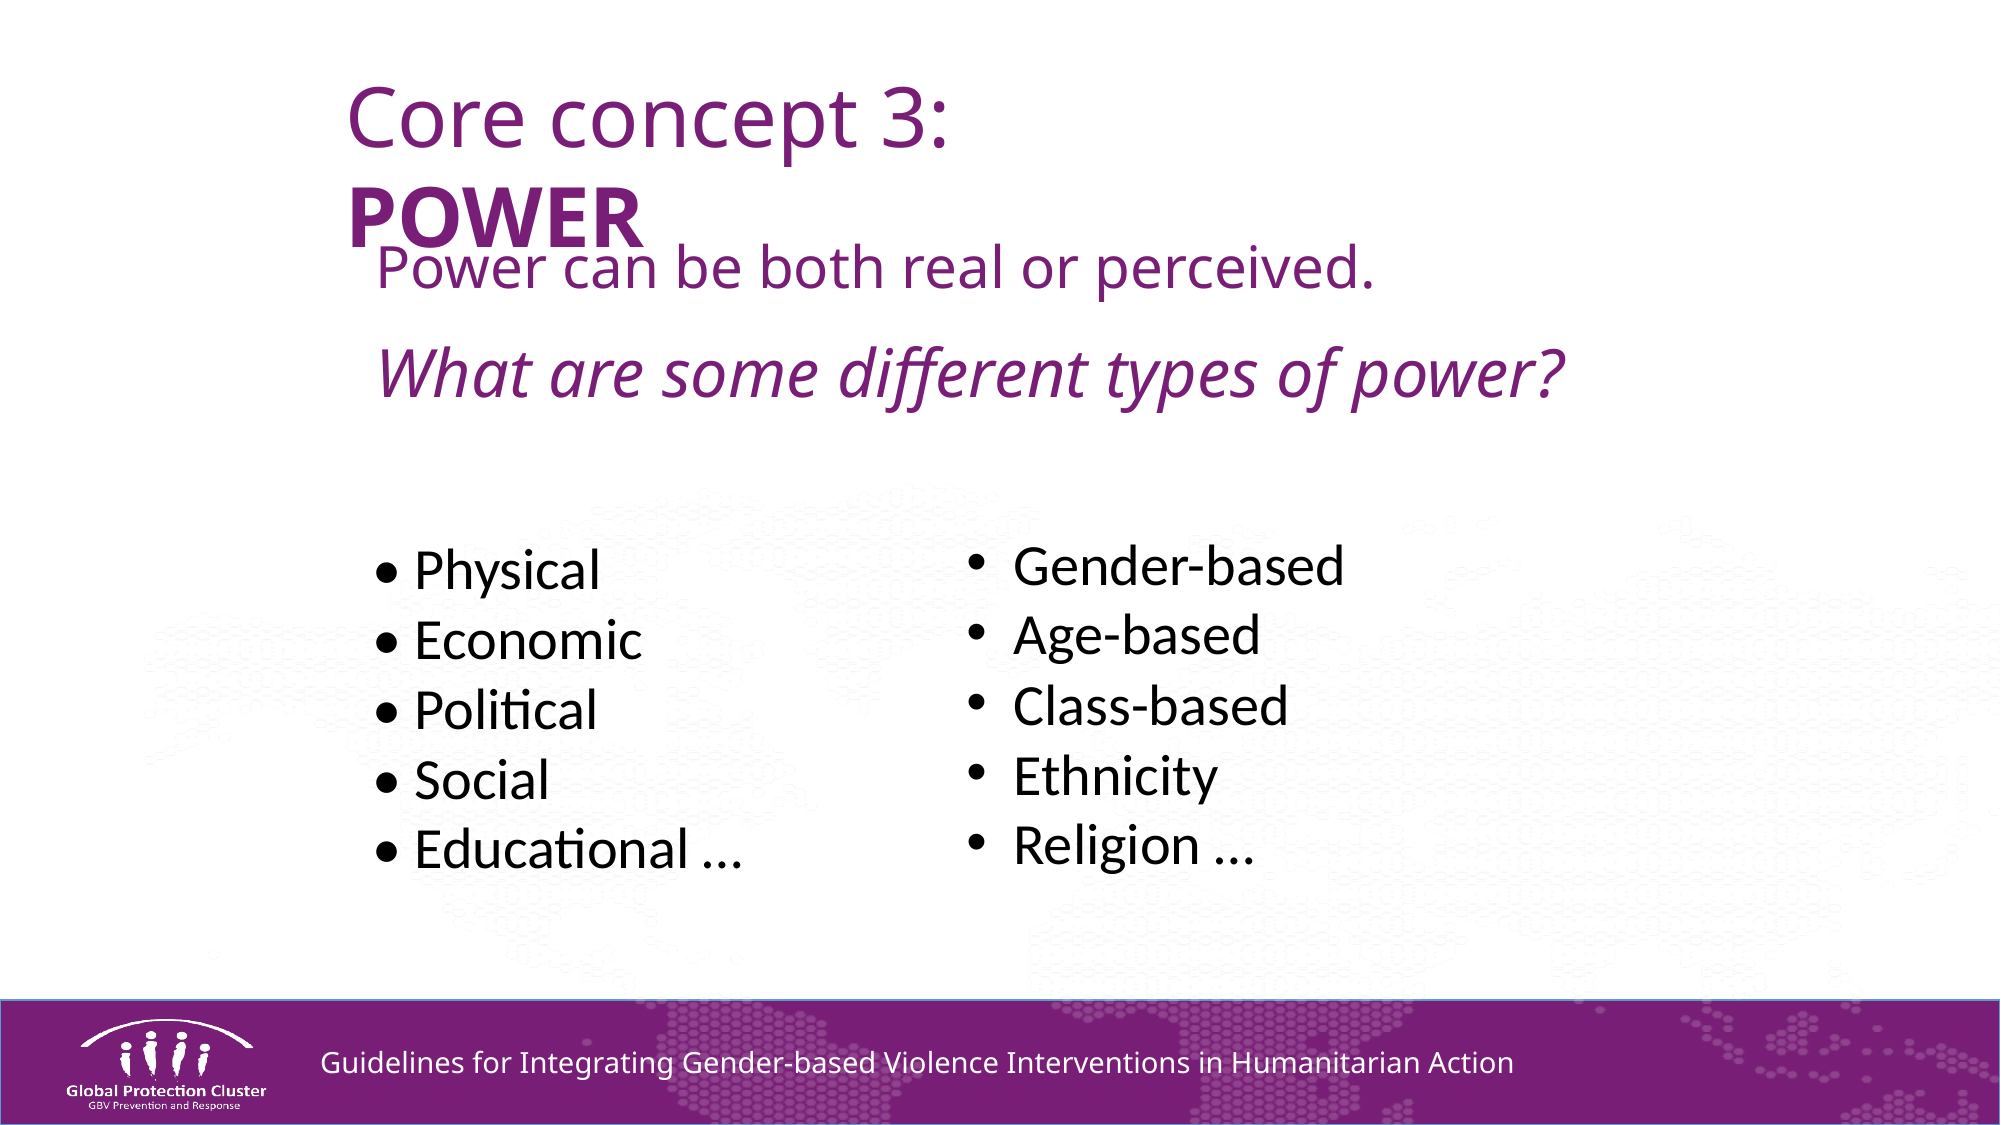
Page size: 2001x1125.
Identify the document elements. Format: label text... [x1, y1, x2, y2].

text_box Core concept 3: POWER [329, 56, 1263, 341]
text_box • Physical • Economic • Political • Social • Educational … [357, 453, 952, 958]
text_box Gender-based Age-based Class-based Ethnicity Religion … [952, 459, 1750, 884]
picture [56, 254, 2001, 1125]
text_box Power can be both real or perceived. What are some different types of power? [360, 223, 1694, 459]
